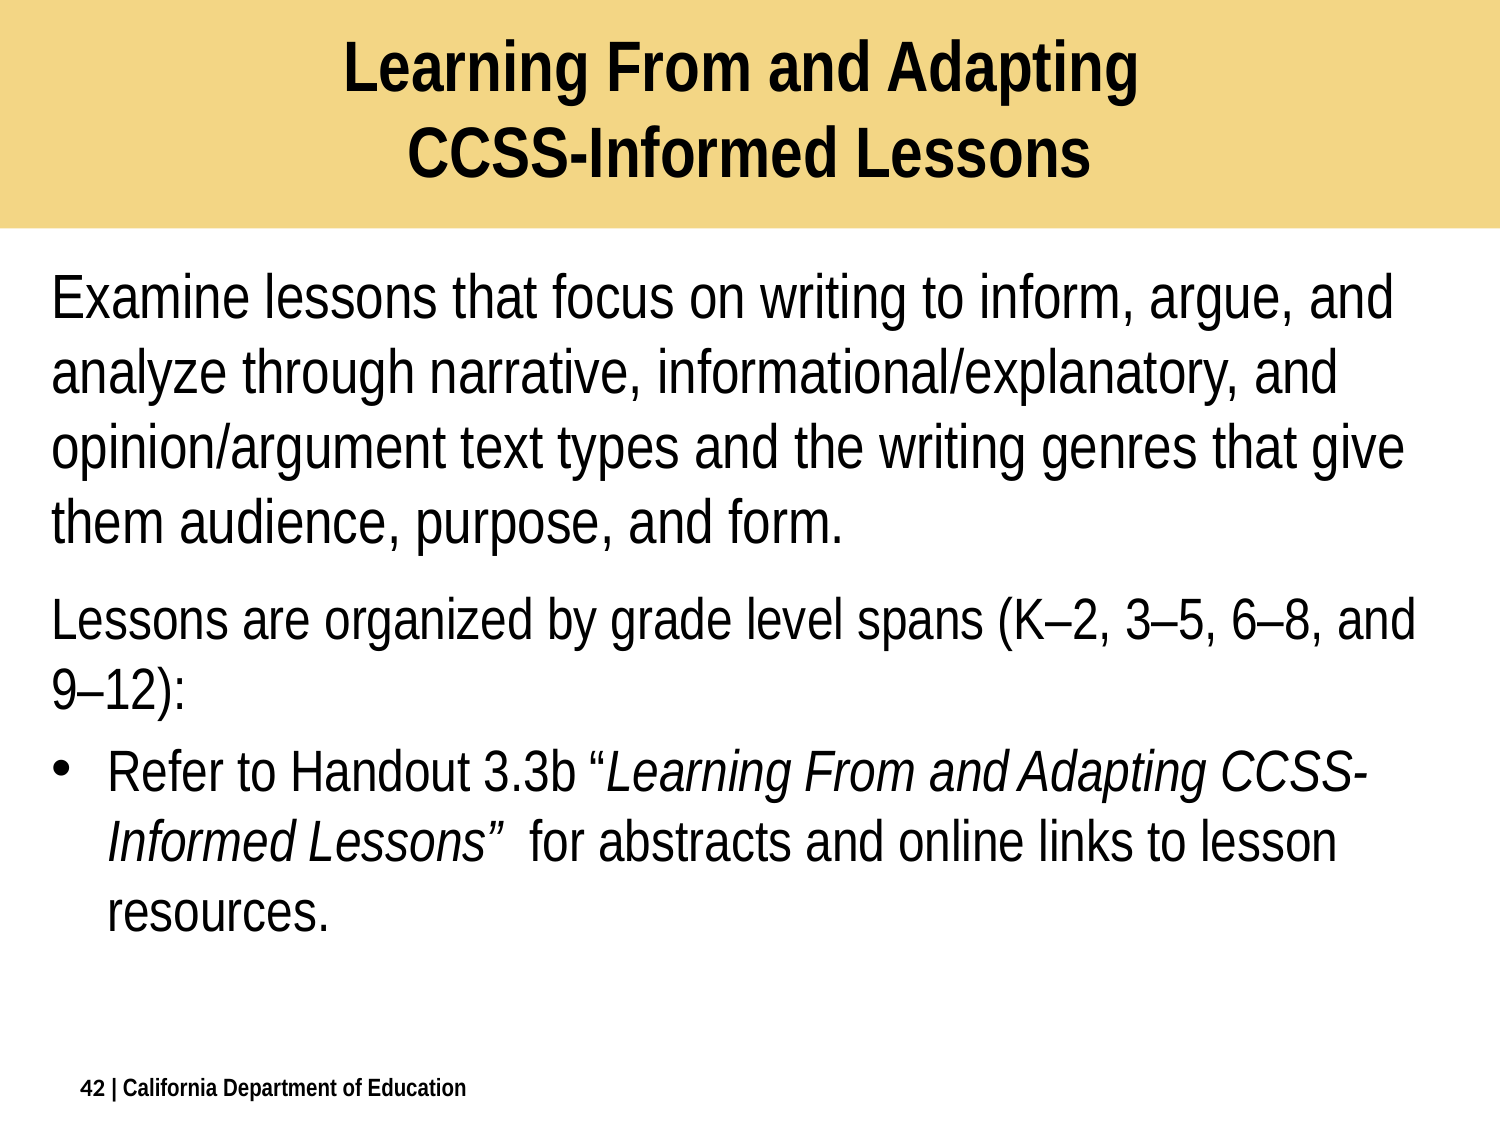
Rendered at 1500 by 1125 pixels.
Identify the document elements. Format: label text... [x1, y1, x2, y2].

footer | California Department of Education [96, 1064, 699, 1124]
title Learning From and Adapting CCSS-Informed Lessons [0, 11, 1500, 200]
slide_number 42 [55, 1064, 96, 1124]
list Examine lessons that focus on writing to inform, argue, and analyze through narrative, informational/explanatory, and opinion/argument text types and the writing genres that give them audience, purpose, and form. Lessons are organized by grade level spans (K–2, 3–5, 6–8, and 9–12): Refer to Handout 3.3b “Learning From and Adapting CCSS-Informed Lessons” for abstracts and online links to lesson resources. [36, 248, 1462, 1078]
